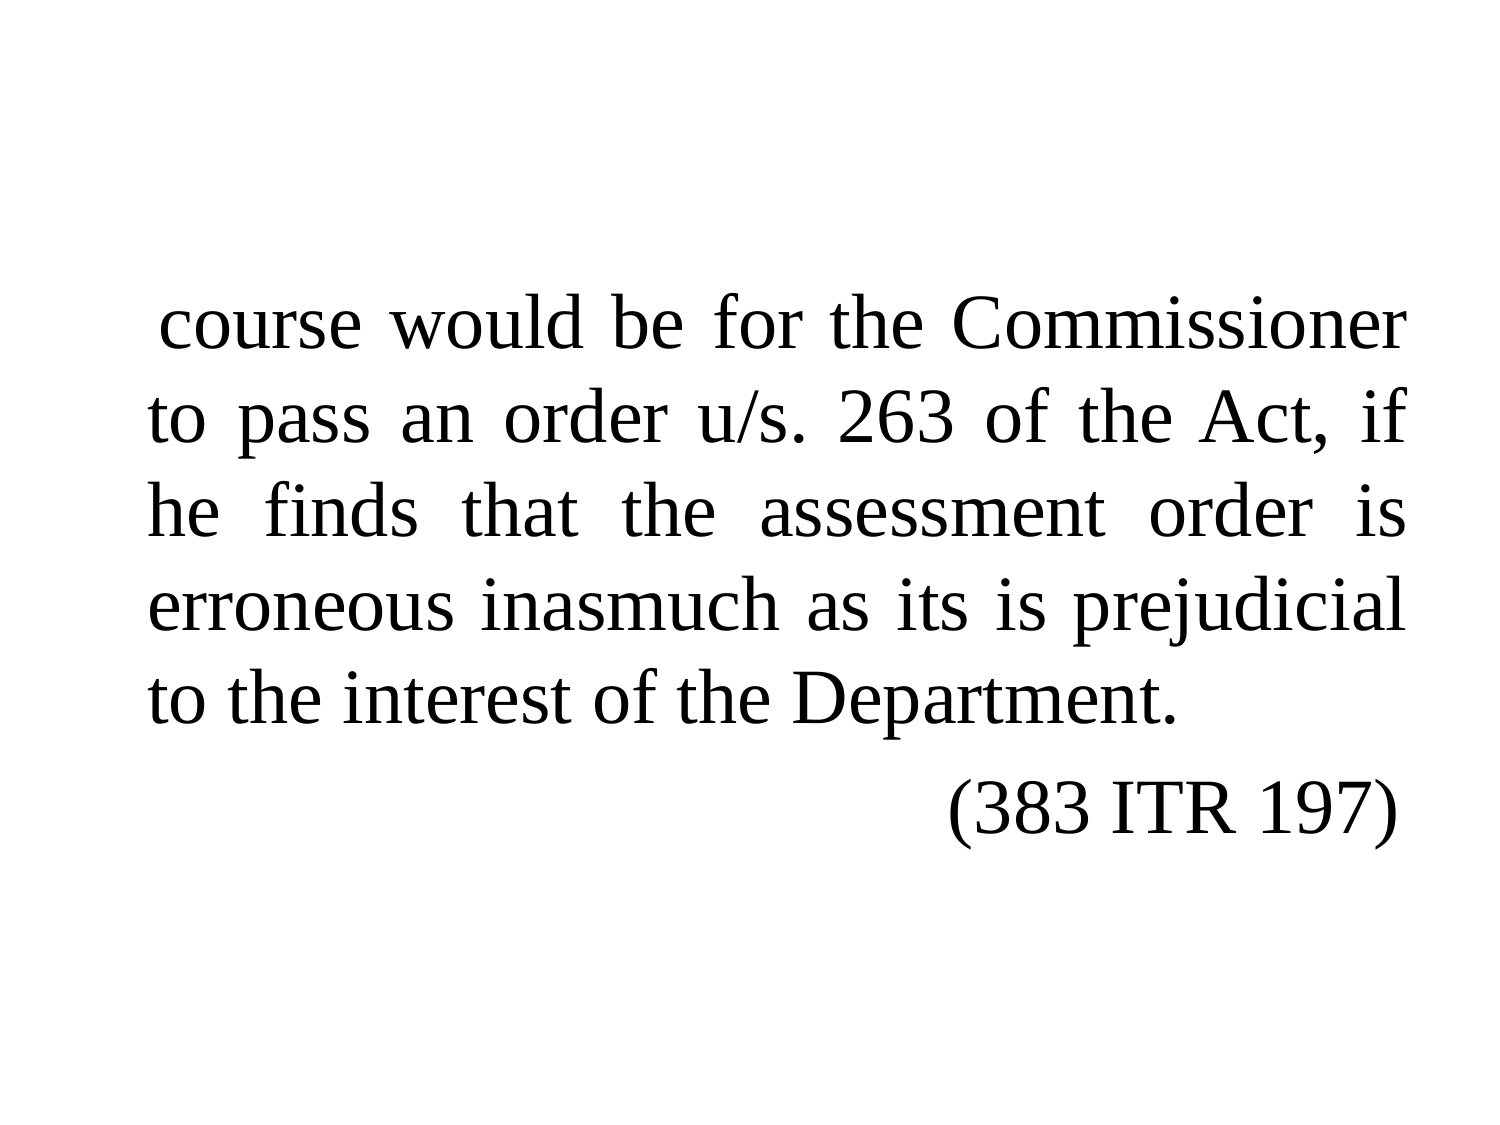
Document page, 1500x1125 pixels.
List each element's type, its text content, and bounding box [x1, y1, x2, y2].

list course would be for the Commissioner to pass an order u/s. 263 of the Act, if he finds that the assessment order is erroneous inasmuch as its is prejudicial to the interest of the Department. (383 ITR 197) [75, 262, 1425, 1005]
